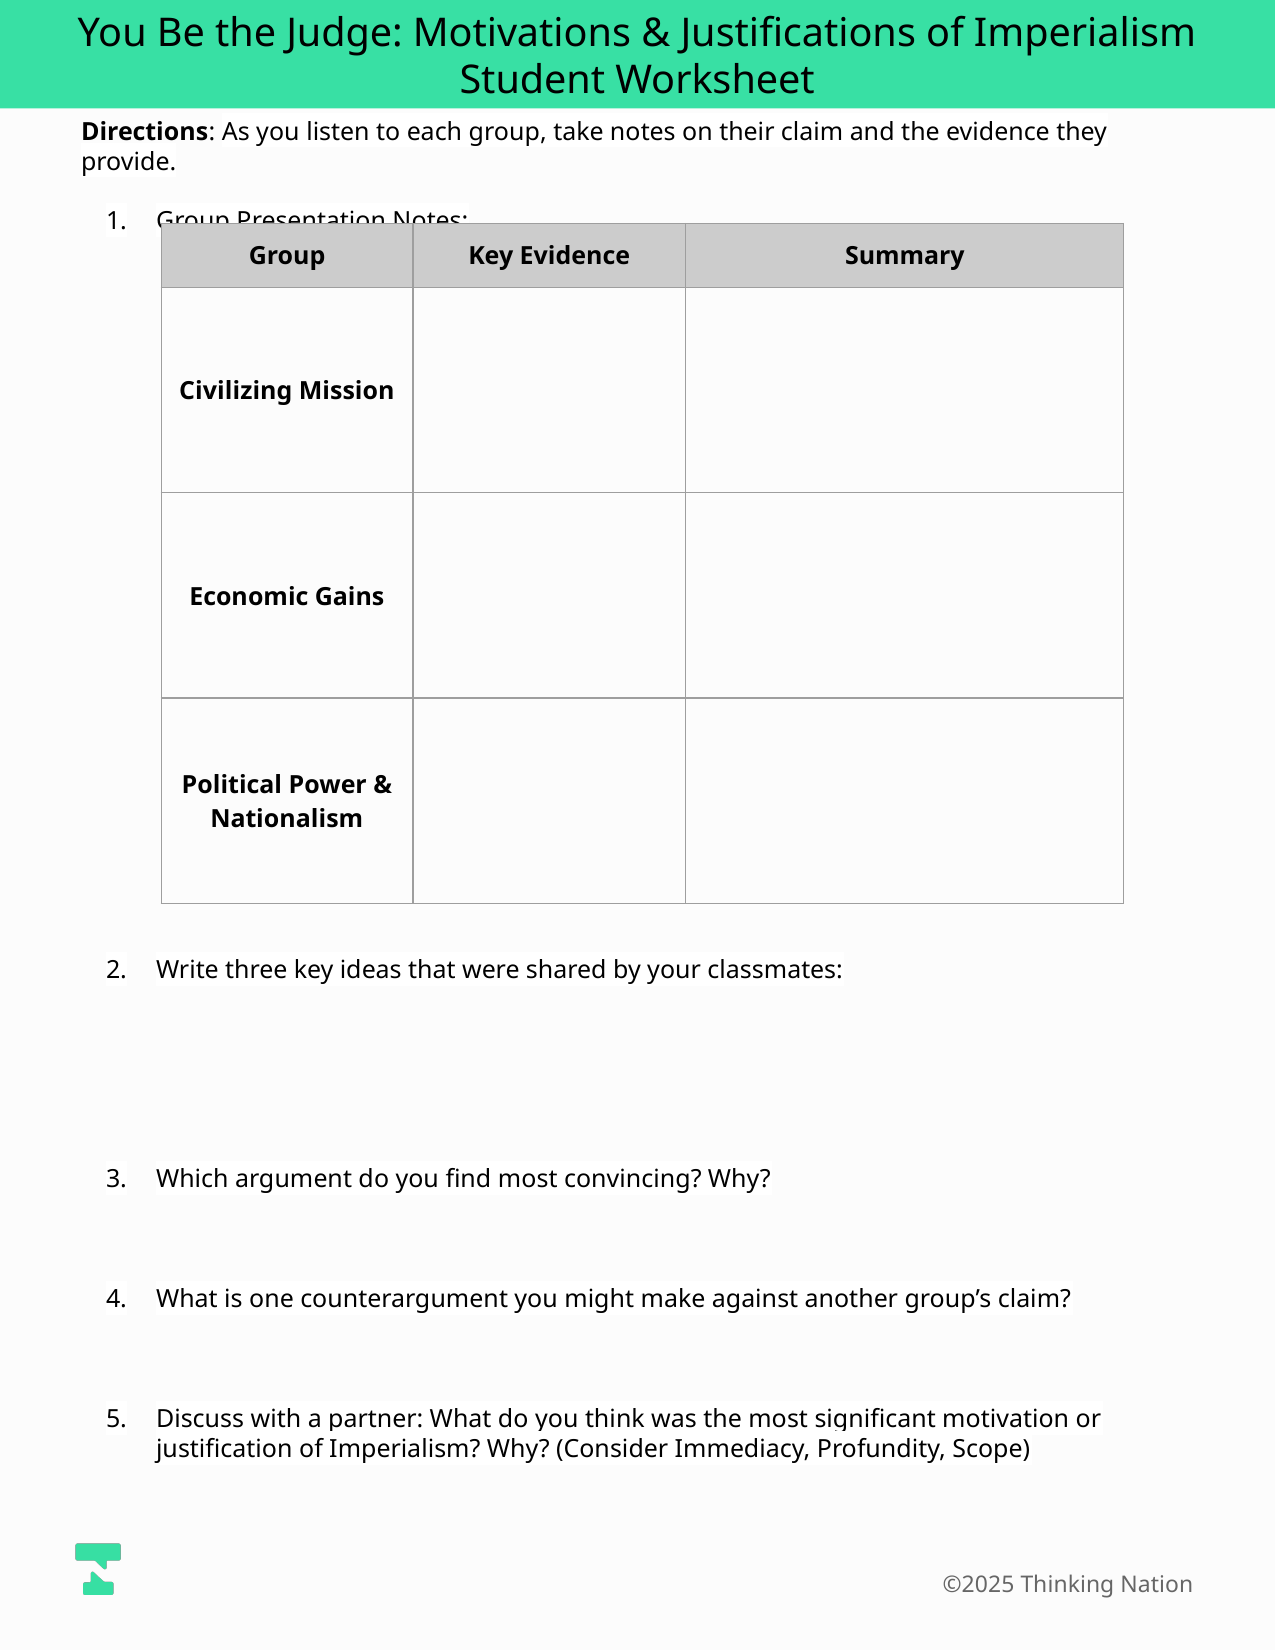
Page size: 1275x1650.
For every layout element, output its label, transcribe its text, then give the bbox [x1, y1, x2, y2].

table_cell [686, 699, 1123, 903]
table_cell [414, 493, 685, 697]
table_cell [414, 288, 685, 492]
table_cell [686, 288, 1123, 492]
table_cell [686, 493, 1123, 697]
table_cell Economic Gains [162, 493, 412, 697]
table_cell Civilizing Mission [162, 288, 412, 492]
text_box ©2025 Thinking Nation [907, 1553, 1210, 1605]
text_box Directions: As you listen to each group, take notes on their claim and the evidence they provide. Group Presentation Notes: Write three key ideas that were shared by your classmates: Which argument do you find most convincing? Why? What is one counterargument you might make against another group’s claim? Discuss with a partner: What do you think was the most significant motivation or justification of Imperialism? Why? (Consider Immediacy, Profundity, Scope) [62, 96, 1223, 1471]
table_cell [414, 699, 685, 903]
table_header Key Evidence [414, 224, 685, 287]
picture [62, 1533, 134, 1605]
text_box You Be the Judge: Motivations & Justifications of Imperialism Student Worksheet [0, 0, 1275, 109]
table_header Group [162, 224, 412, 287]
table_cell Political Power & Nationalism [162, 699, 412, 903]
table_header Summary [686, 224, 1123, 287]
